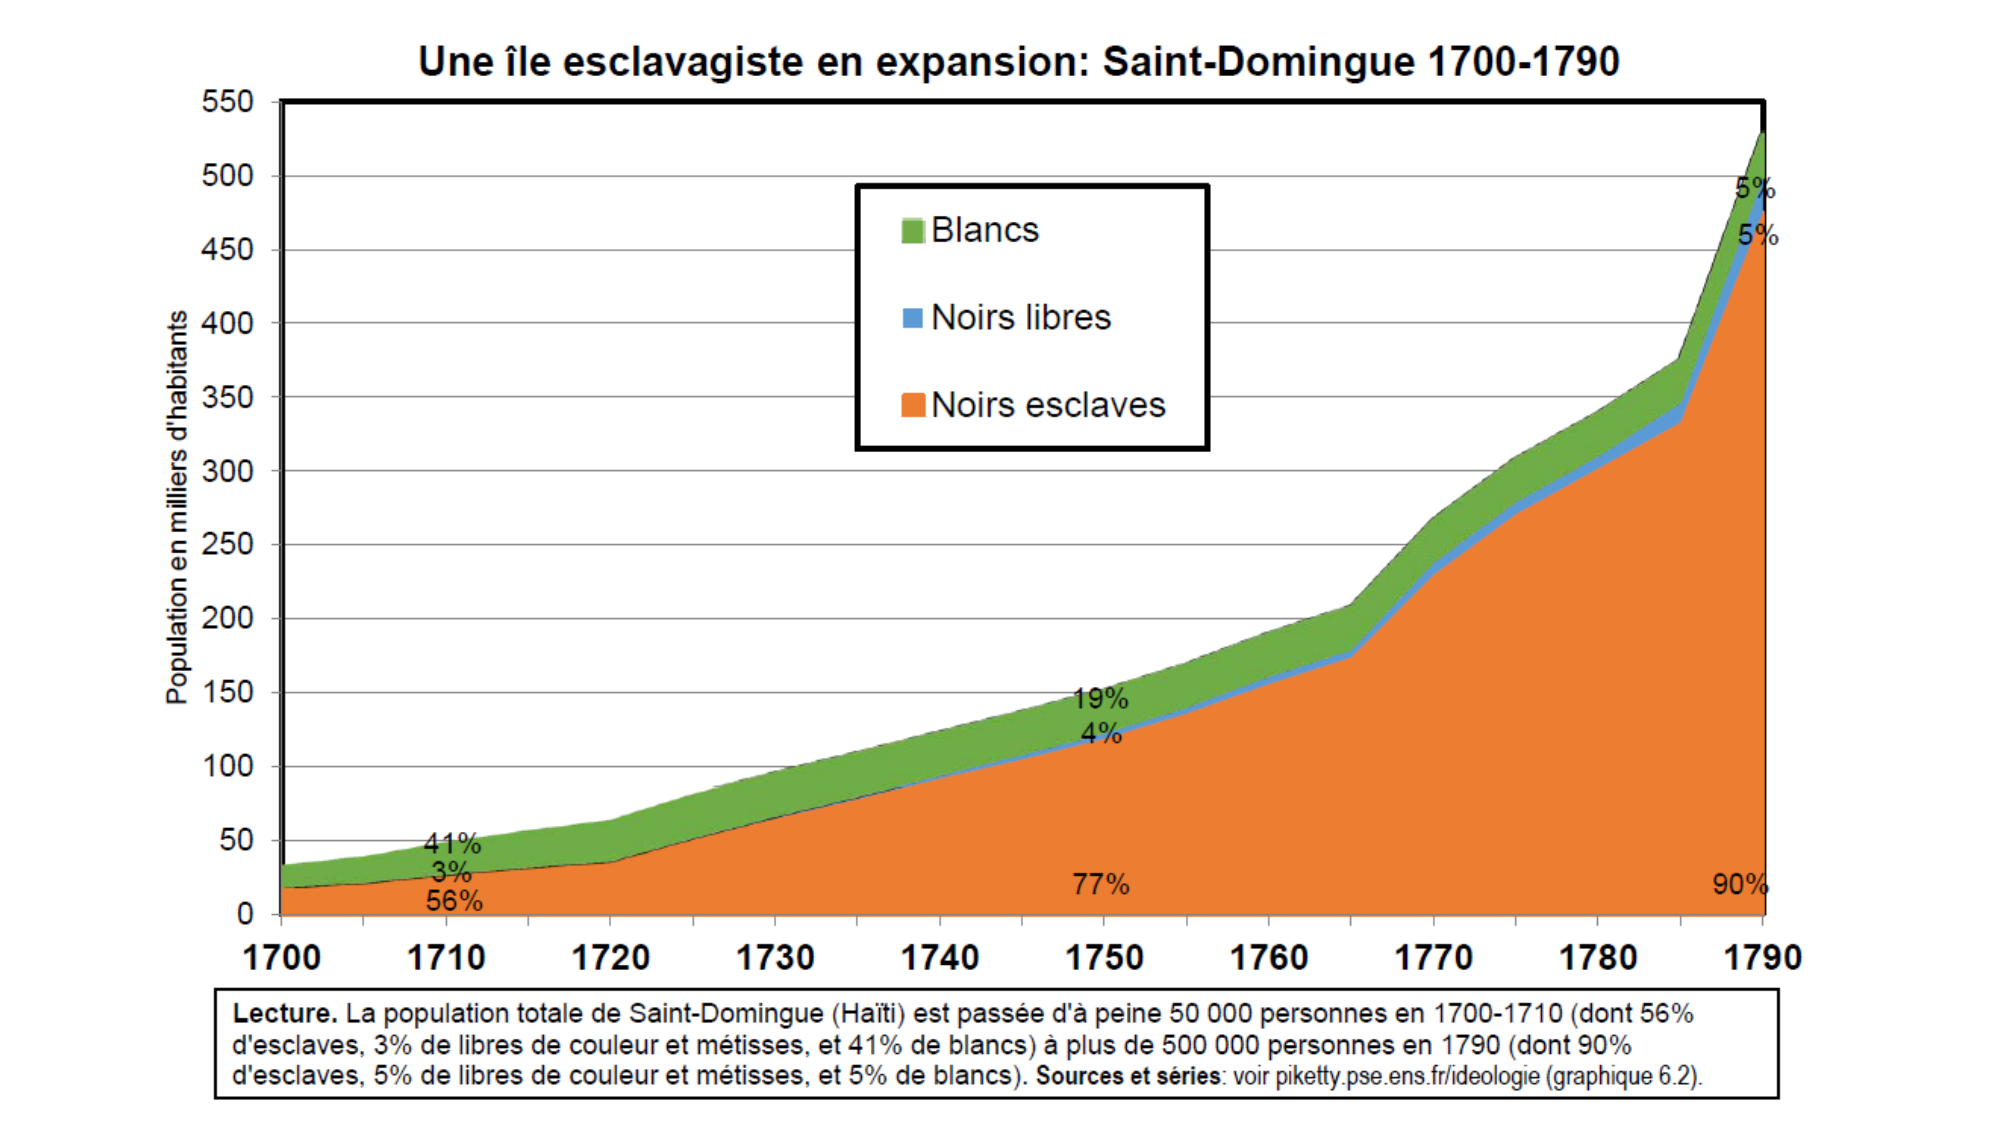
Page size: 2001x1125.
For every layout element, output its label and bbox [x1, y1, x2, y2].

picture [143, 0, 1857, 1125]
